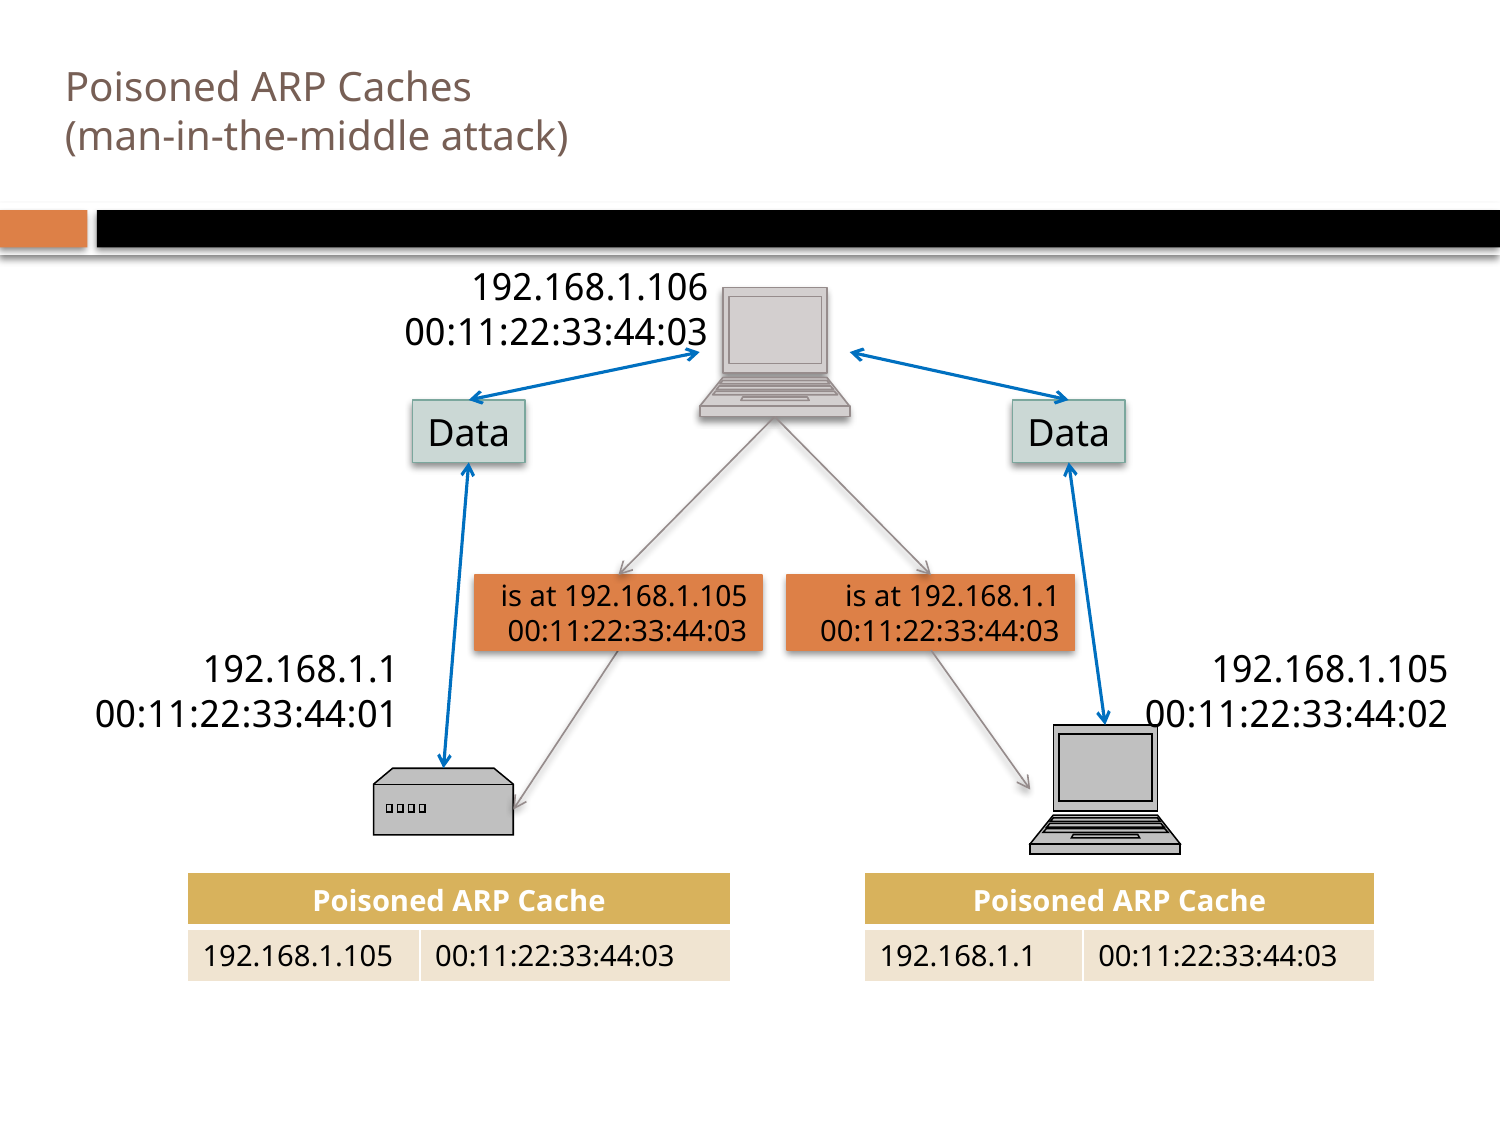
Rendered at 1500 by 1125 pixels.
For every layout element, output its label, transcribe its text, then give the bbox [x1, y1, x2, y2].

table_header Poisoned ARP Cache [188, 873, 730, 924]
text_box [618, 416, 773, 576]
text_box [443, 462, 469, 769]
table_cell 00:11:22:33:44:03 [1084, 930, 1374, 981]
table_header Poisoned ARP Cache [865, 873, 1374, 924]
text_box 192.168.1.106 00:11:22:33:44:03 [637, 255, 724, 361]
text_box [373, 768, 514, 835]
text_box [722, 287, 828, 374]
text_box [485, 676, 646, 783]
title Poisoned ARP Caches (man-in-the-middle attack) [50, 53, 1428, 167]
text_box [932, 647, 1052, 771]
text_box [1030, 815, 1181, 855]
table_cell 192.168.1.105 [188, 930, 419, 981]
text_box 192.168.1.1 00:11:22:33:44:01 [79, 637, 414, 743]
text_box 192.168.1.105 is at 00:11:22:33:44:03 [474, 574, 763, 651]
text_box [560, 237, 631, 493]
text_box 192.168.1.1 is at 00:11:22:33:44:03 [786, 574, 1075, 651]
text_box [698, 376, 851, 415]
text_box [1053, 725, 1158, 811]
text_box Data [1012, 399, 1126, 463]
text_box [826, 330, 1069, 401]
table_cell 192.168.1.1 [865, 930, 1082, 981]
text_box Data [412, 399, 526, 463]
text_box 192.168.1.105 00:11:22:33:44:02 [1129, 637, 1464, 743]
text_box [774, 416, 932, 576]
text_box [955, 575, 1219, 613]
table_cell 00:11:22:33:44:03 [421, 930, 730, 981]
text_box 192.168.1.106 00:11:22:33:44:03 [389, 255, 555, 361]
